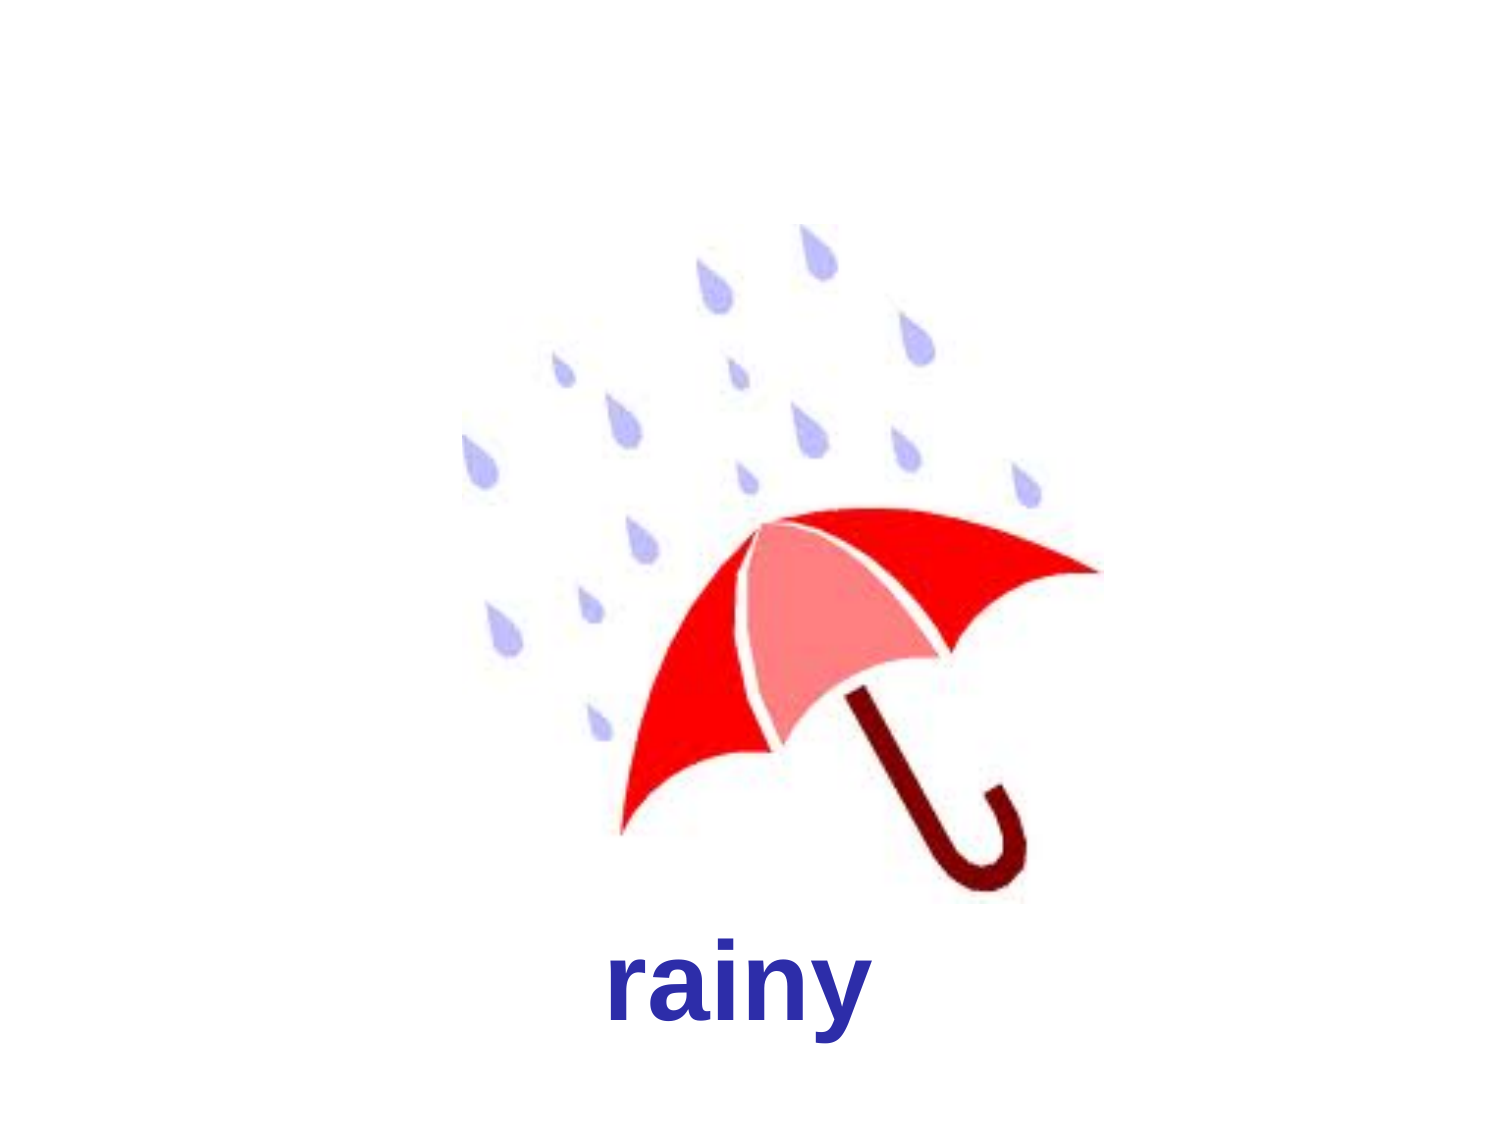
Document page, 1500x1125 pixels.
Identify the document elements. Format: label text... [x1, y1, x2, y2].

picture [462, 224, 1104, 905]
text_box rainy [588, 912, 888, 1050]
